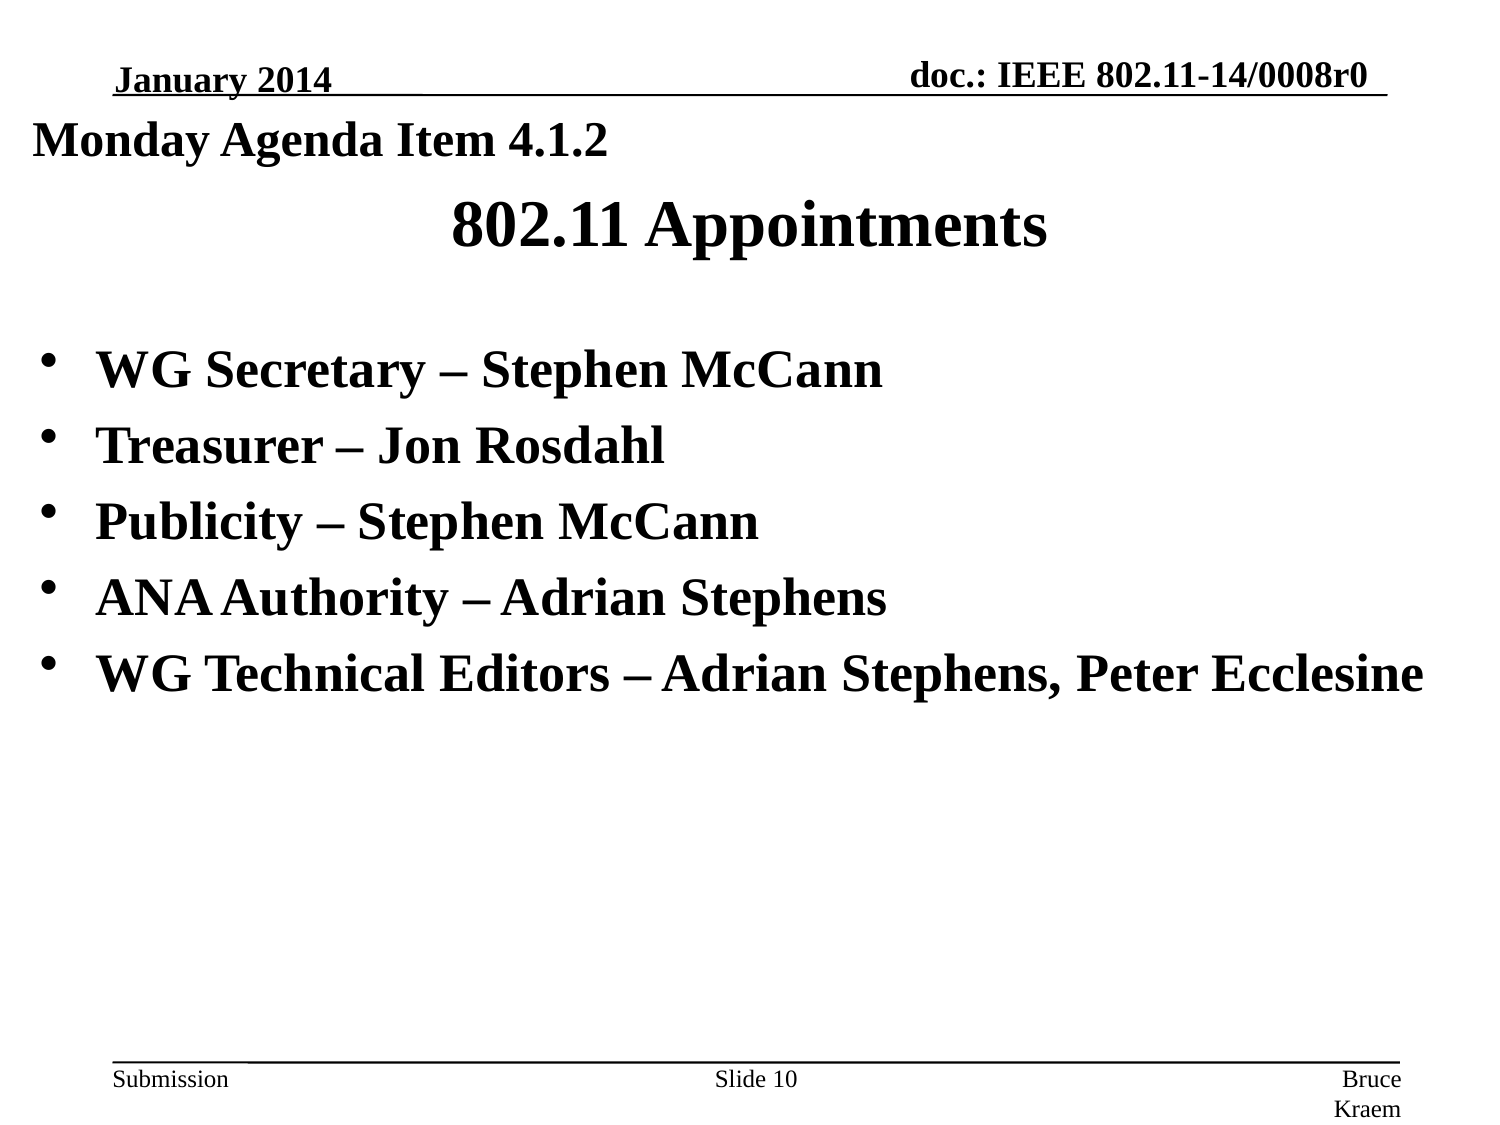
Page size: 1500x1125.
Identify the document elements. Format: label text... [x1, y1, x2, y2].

footer Bruce Kraemer, Marvell [1325, 1062, 1402, 1093]
text_box Monday Agenda Item 4.1.2 [17, 98, 637, 174]
list WG Secretary – Stephen McCann Treasurer – Jon Rosdahl Publicity – Stephen McCann ANA Authority – Adrian Stephens WG Technical Editors – Adrian Stephens, Peter Ecclesine [24, 326, 1500, 1002]
slide_number Slide 10 [714, 1062, 798, 1093]
title 802.11 Appointments [112, 152, 1388, 288]
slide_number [114, 54, 366, 98]
